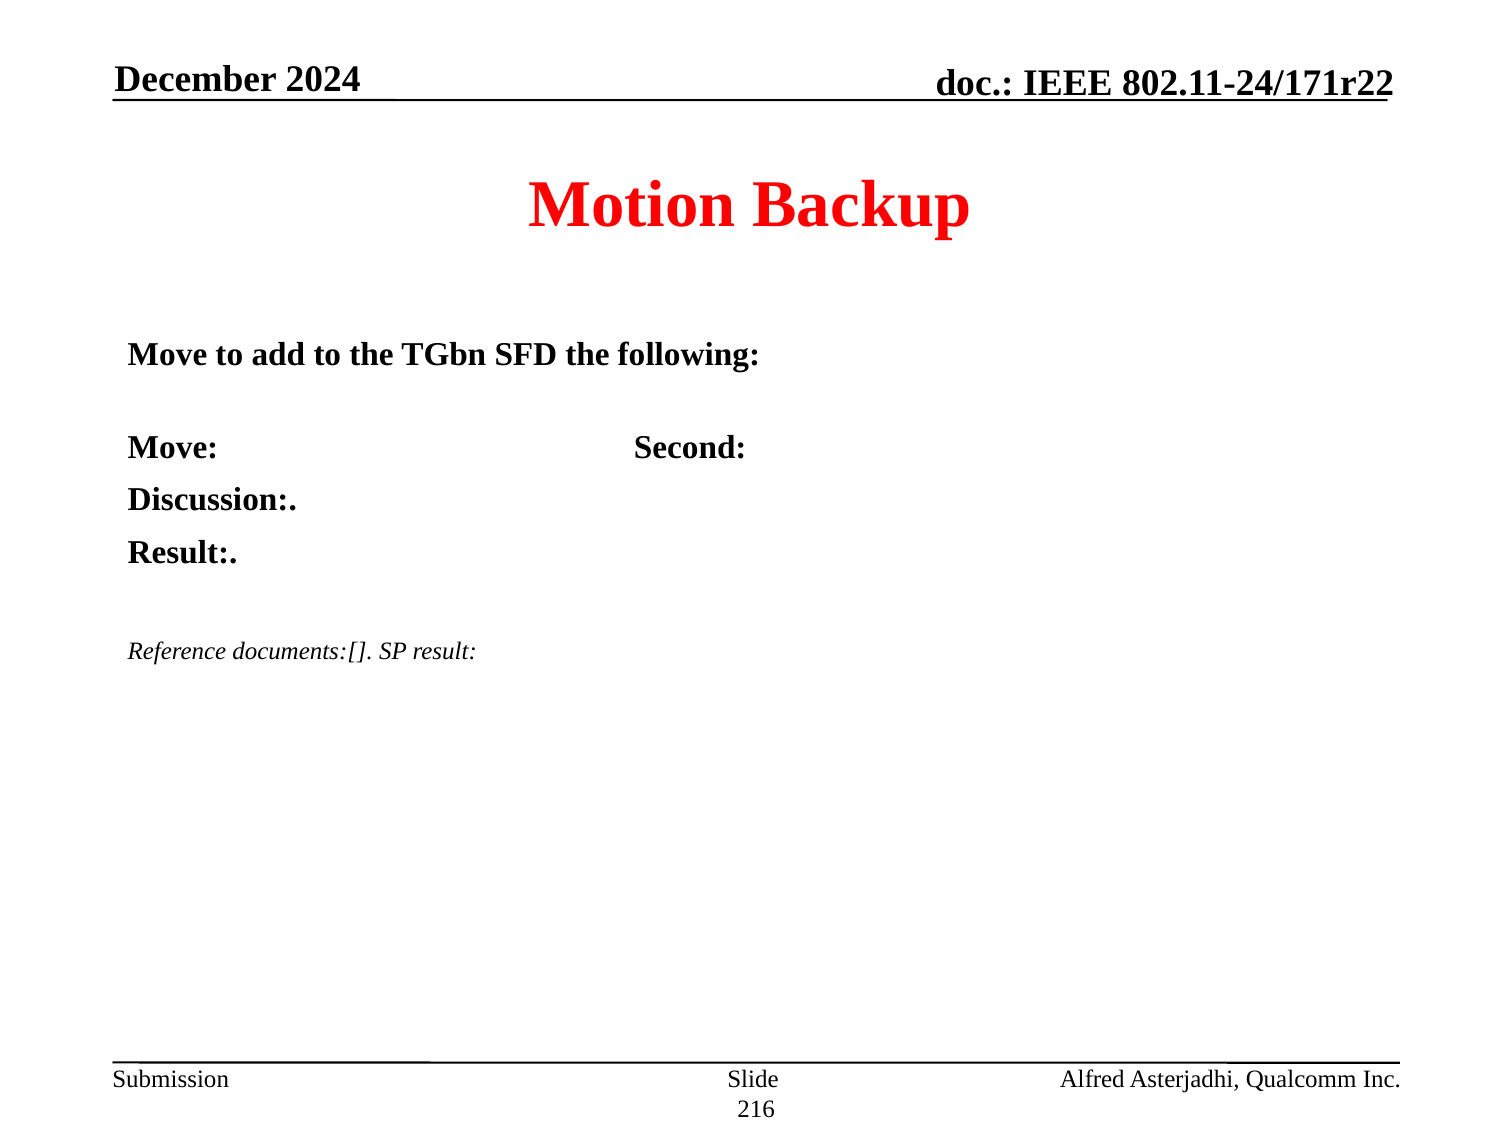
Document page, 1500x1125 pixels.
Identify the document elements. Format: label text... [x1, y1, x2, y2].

list Move to add to the TGbn SFD the following: Move: Second: Discussion:. Result:. Reference documents:[]. SP result: [112, 324, 1388, 1000]
slide_number Slide 216 [712, 1061, 800, 1123]
title Motion Backup [112, 112, 1388, 288]
footer Alfred Asterjadhi, Qualcomm Inc. [878, 1061, 1402, 1093]
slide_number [114, 54, 423, 100]
